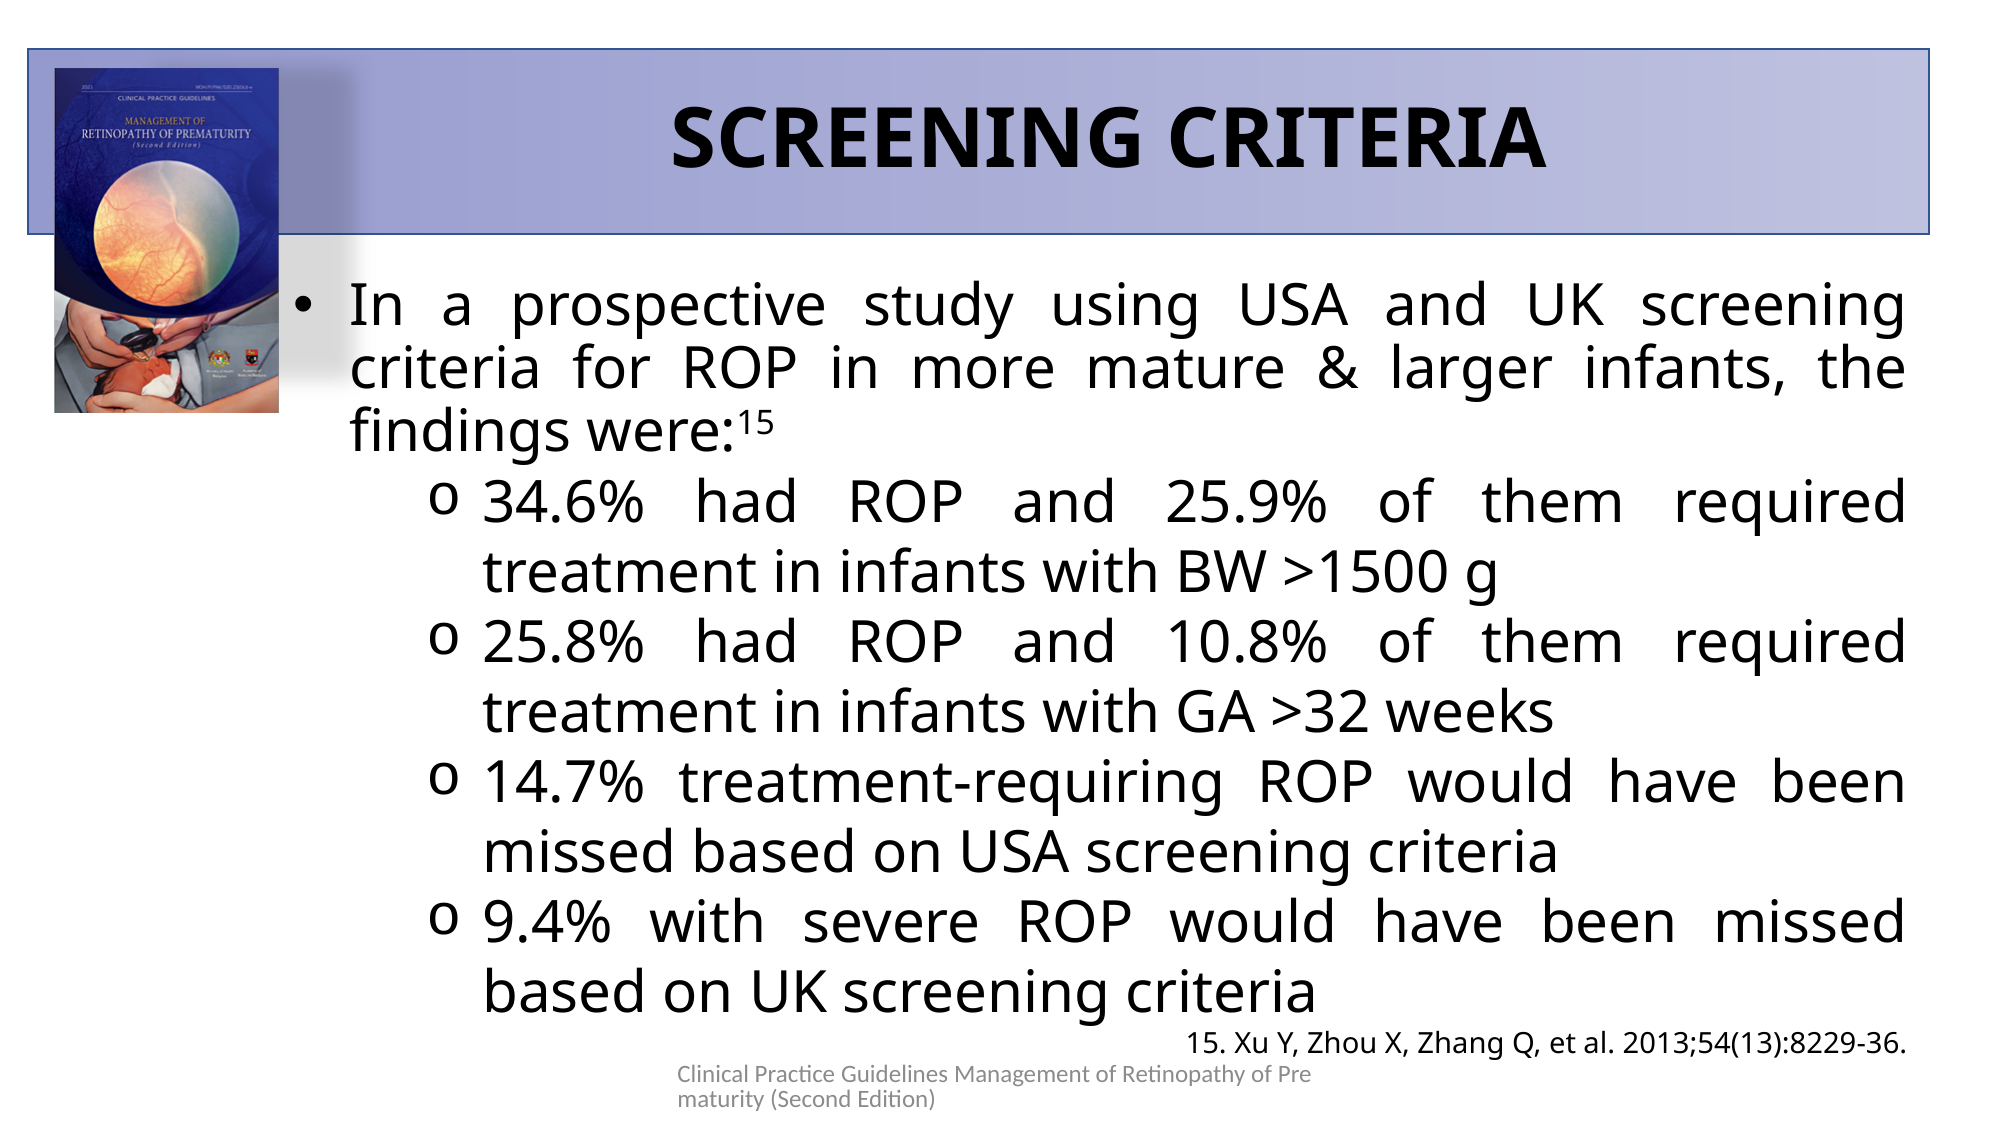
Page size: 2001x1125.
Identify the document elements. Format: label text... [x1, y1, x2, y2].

picture [54, 37, 386, 413]
text_box [386, 193, 1930, 235]
text_box [27, 48, 54, 235]
footer Clinical Practice Guidelines Management of Retinopathy of Prematurity (Second Edition) [662, 1042, 1338, 1103]
text_box In a prospective study using USA and UK screening criteria for ROP in more mature & larger infants, the findings were:15 34.6% had ROP and 25.9% of them required treatment in infants with BW >1500 g 25.8% had ROP and 10.8% of them required treatment in infants with GA >32 weeks 14.7% treatment-requiring ROP would have been missed based on USA screening criteria 9.4% with severe ROP would have been missed based on UK screening criteria 15. Xu Y, Zhou X, Zhang Q, et al. 2013;54(13):8229-36. [278, 268, 1923, 1002]
title SCREENING CRITERIA [386, 48, 1962, 193]
